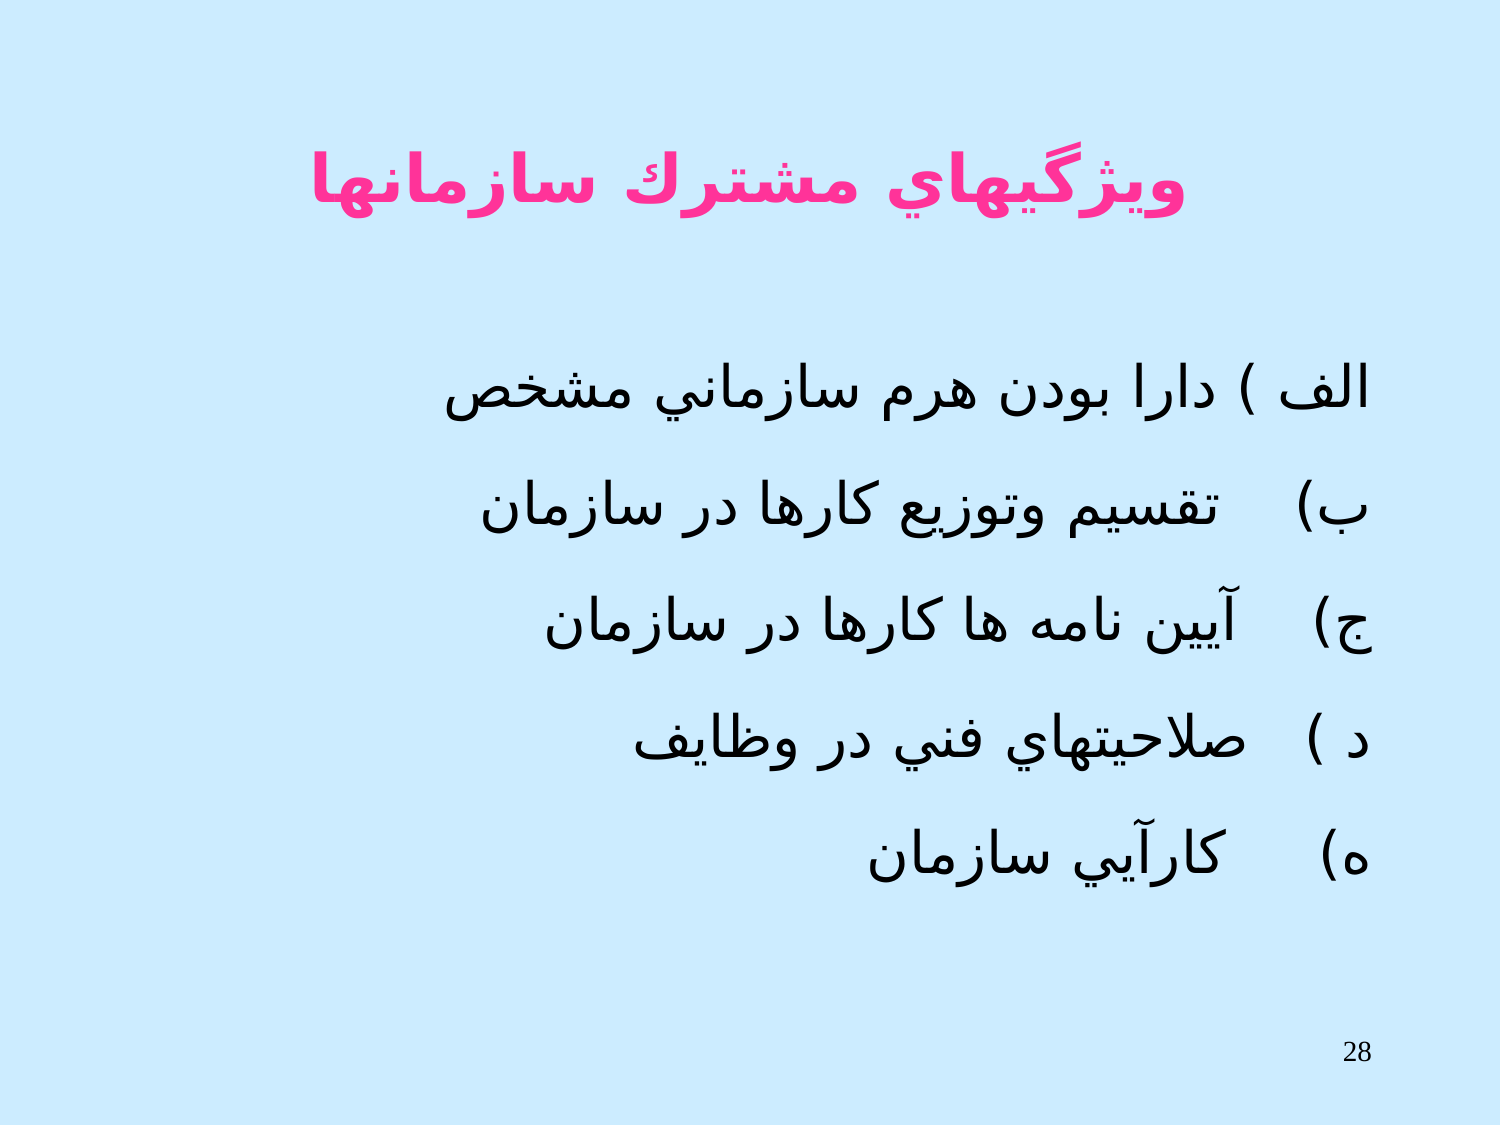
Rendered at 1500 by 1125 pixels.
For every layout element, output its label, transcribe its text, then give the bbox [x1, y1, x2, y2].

title ويژگيهاي مشترك سازمانها [112, 99, 1388, 213]
slide_number 28 [1074, 1024, 1388, 1101]
list الف ) دارا بودن هرم سازماني مشخص ب) تقسيم وتوزيع كارها در سازمان ج) آيين نامه ها كارها در سازمان د ) صلاحيتهاي فني در وظايف ه) كارآيي سازمان [112, 224, 1388, 1001]
